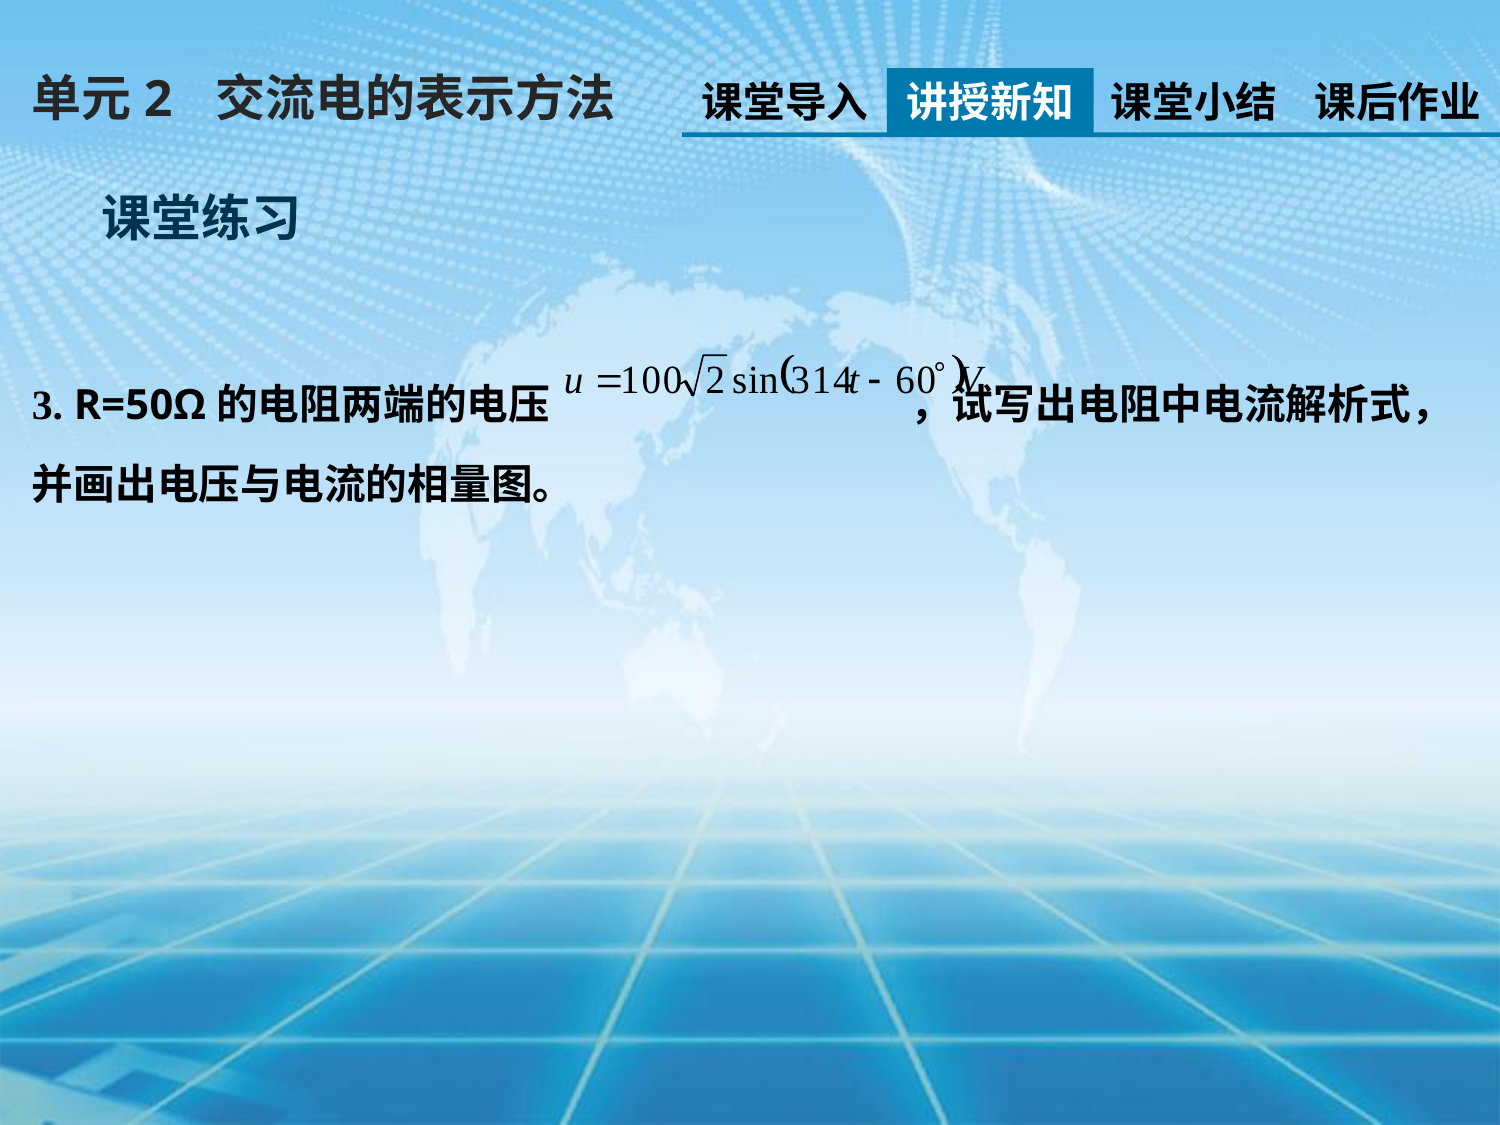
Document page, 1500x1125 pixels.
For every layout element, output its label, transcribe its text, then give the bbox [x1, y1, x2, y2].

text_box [16, 59, 1500, 135]
text_box 课堂练习 [56, 160, 347, 273]
text_box 3. R=50Ω的电阻两端的电压 ，试写出电阻中电流解析式，并画出电压与电流的相量图。 [17, 305, 1480, 516]
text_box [559, 346, 995, 410]
picture [0, 0, 1500, 1125]
